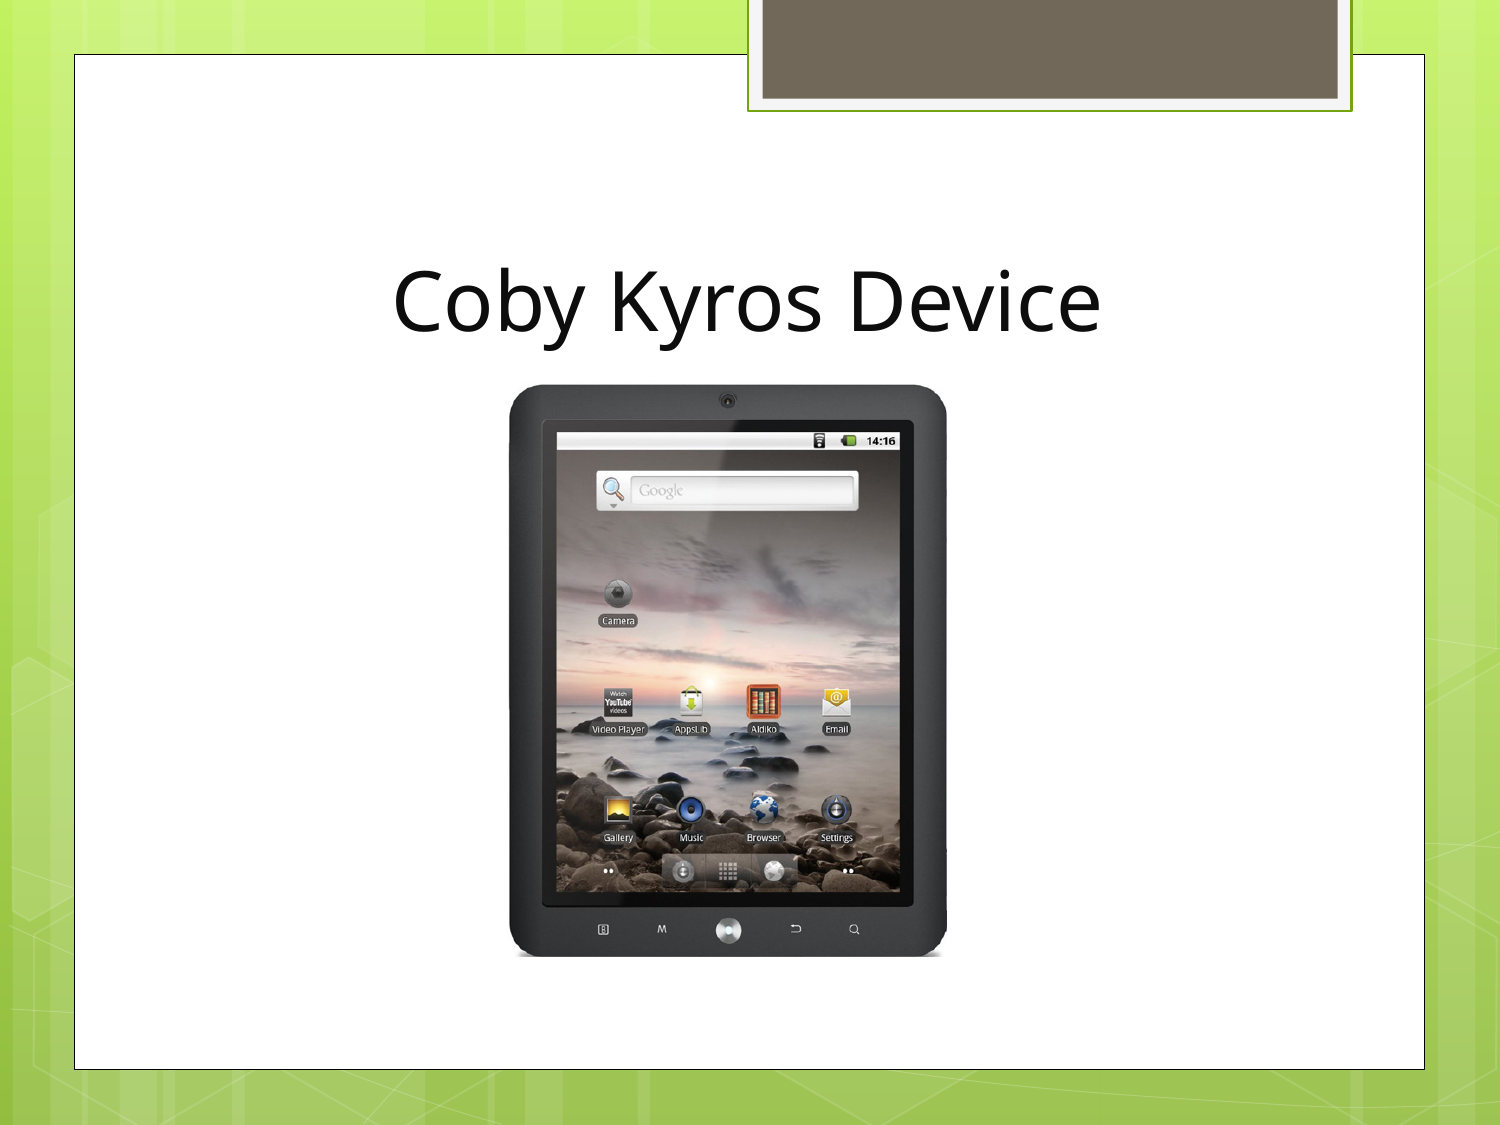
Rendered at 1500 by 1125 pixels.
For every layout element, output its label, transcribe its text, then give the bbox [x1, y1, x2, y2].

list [507, 380, 947, 957]
title Coby Kyros Device [171, 168, 1324, 357]
